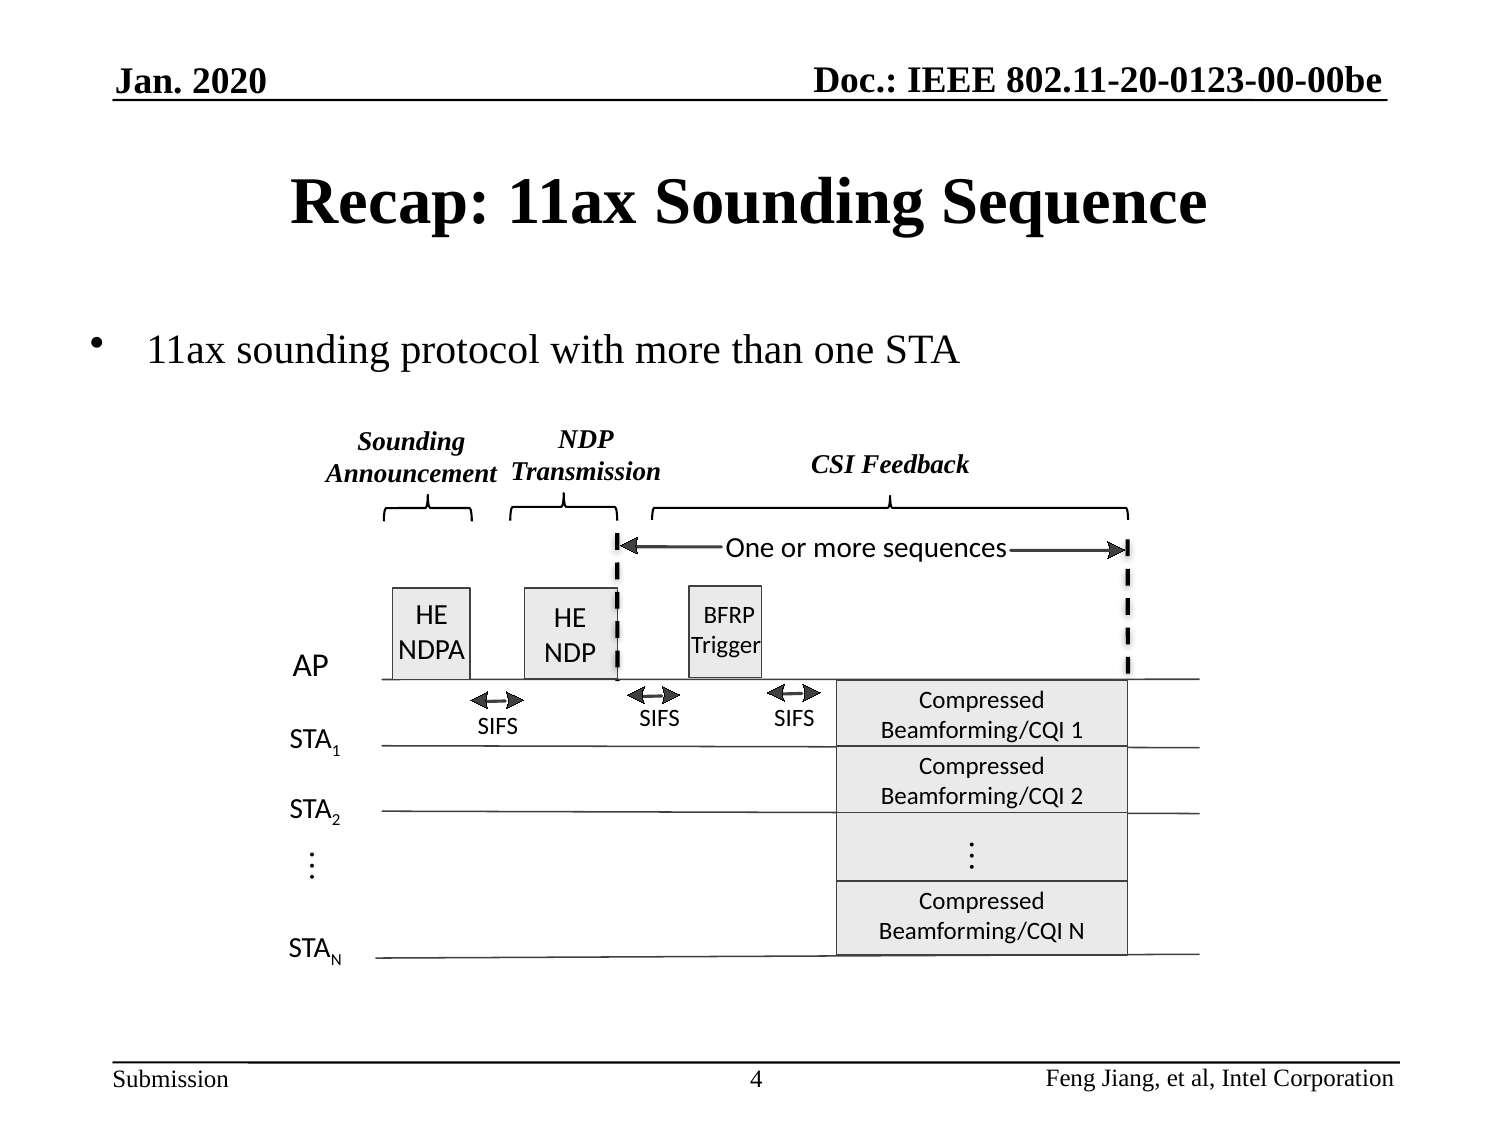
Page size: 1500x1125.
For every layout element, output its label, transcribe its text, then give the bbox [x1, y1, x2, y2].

text_box [836, 881, 1128, 955]
text_box [802, 684, 821, 701]
text_box [689, 586, 762, 678]
text_box SIFS [774, 701, 815, 732]
text_box One or more sequences [725, 527, 1008, 563]
text_box Compressed Beamforming/CQI 2 [843, 749, 1121, 810]
list 11ax sounding protocol with more than one STA [74, 314, 1425, 1064]
text_box … [296, 834, 352, 891]
text_box NDP Transmission [483, 413, 689, 494]
text_box HE NDP [544, 598, 597, 669]
text_box [506, 691, 524, 709]
text_box SIFS [477, 709, 519, 740]
text_box [836, 812, 1128, 881]
text_box [510, 494, 618, 521]
text_box [652, 495, 1129, 520]
text_box [836, 746, 1128, 812]
text_box [383, 496, 472, 522]
text_box [767, 684, 785, 701]
text_box [524, 587, 611, 680]
text_box [392, 587, 471, 680]
text_box [627, 686, 645, 704]
title Recap: 11ax Sounding Sequence [74, 101, 1425, 292]
text_box HE NDPA [398, 595, 466, 666]
text_box Jan. 2020 [100, 48, 372, 102]
text_box Compressed Beamforming/CQI 1 [843, 683, 1121, 744]
text_box … [956, 824, 1012, 881]
text_box [470, 691, 488, 709]
slide_number 4 [741, 1061, 772, 1093]
text_box Compressed Beamforming/CQI N [843, 885, 1121, 945]
text_box BFRP Trigger [691, 598, 768, 659]
text_box [621, 537, 638, 554]
text_box [1107, 541, 1122, 559]
text_box [836, 680, 1128, 746]
text_box CSI Feedback [782, 438, 999, 487]
text_box AP [292, 643, 330, 684]
text_box SIFS [639, 701, 681, 732]
text_box [662, 686, 680, 704]
text_box Sounding Announcement [308, 415, 514, 496]
text_box STA1 STA2 [289, 719, 384, 829]
text_box STAN [288, 928, 383, 969]
